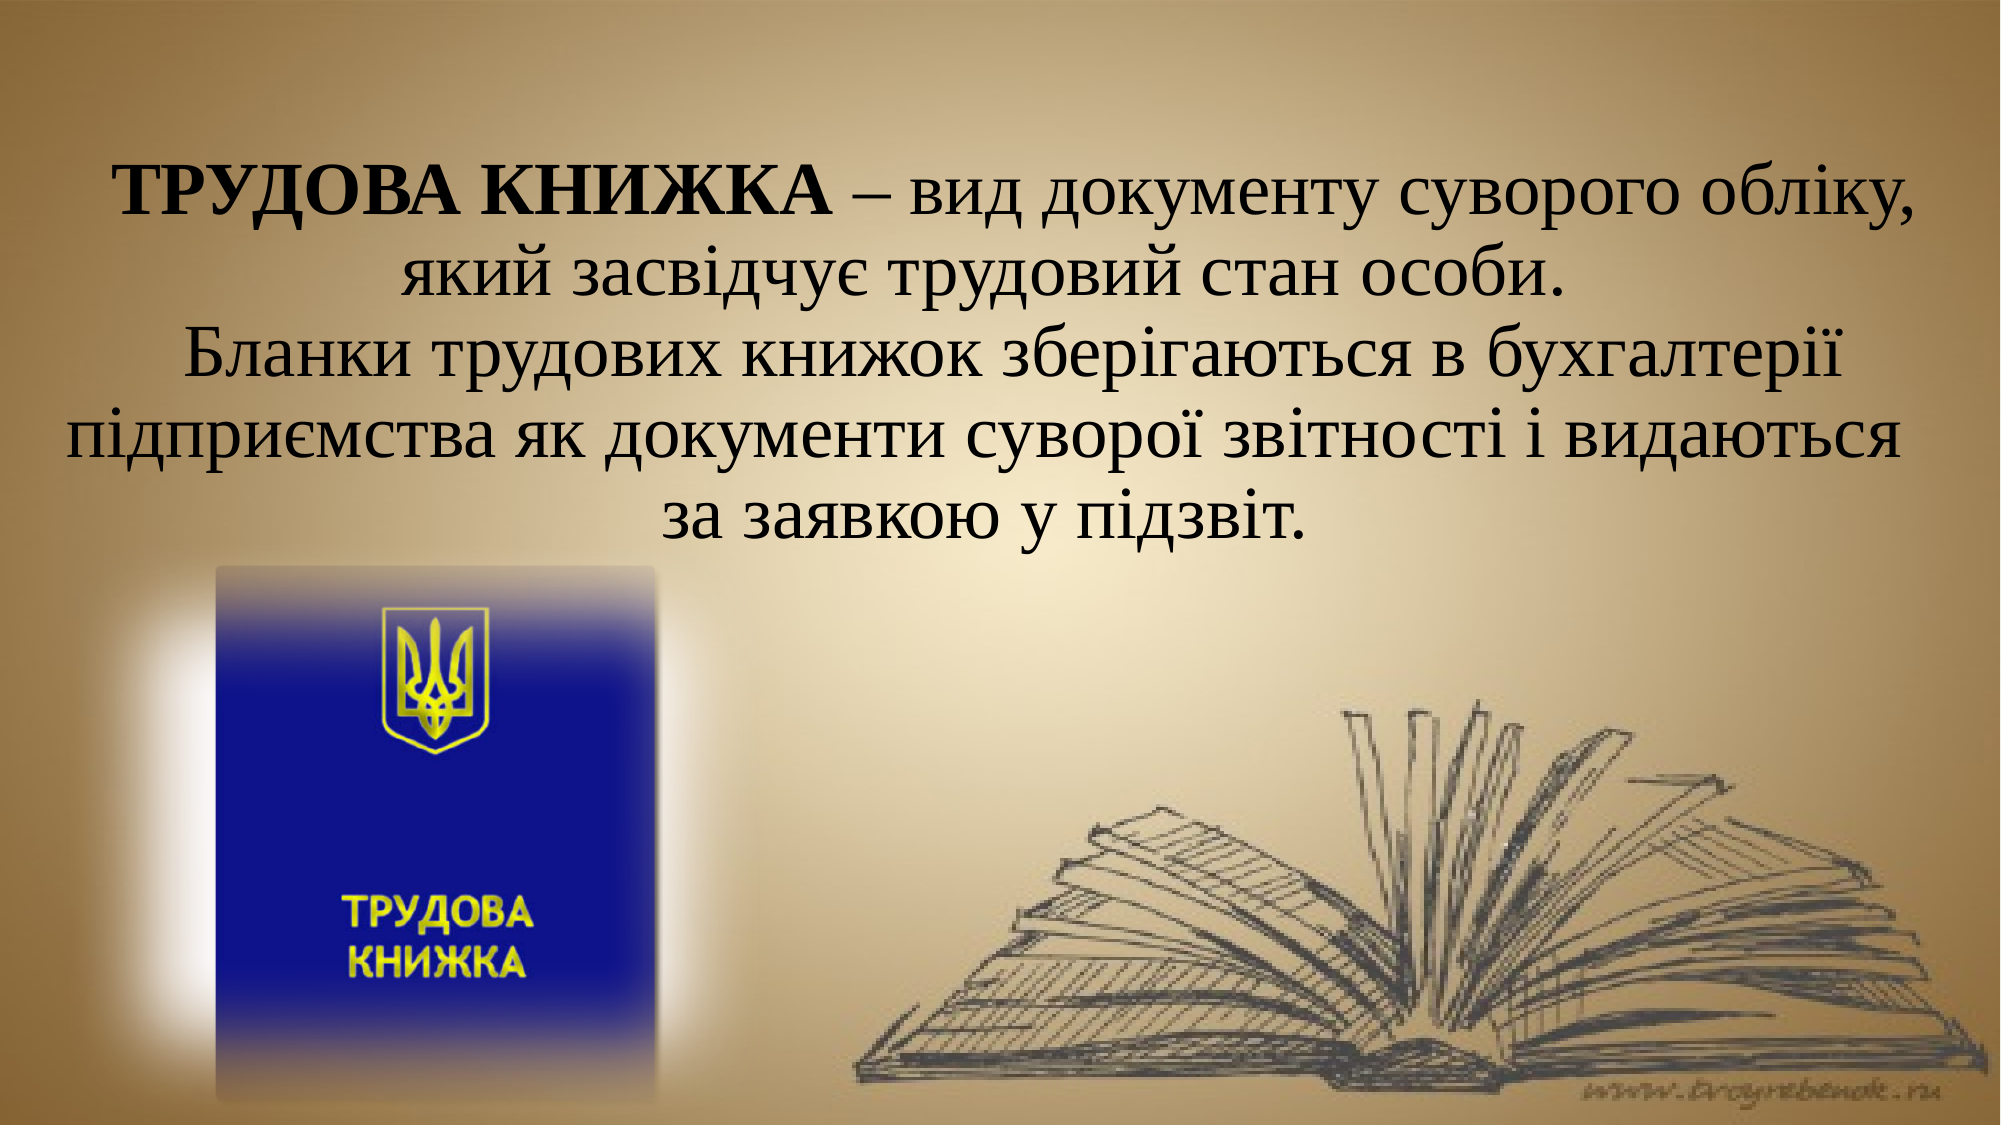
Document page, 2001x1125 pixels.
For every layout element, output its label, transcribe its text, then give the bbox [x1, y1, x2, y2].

list ТРУДОВА КНИЖКА – вид документу суворого обліку, який засвідчує трудовий стан особи. Бланки трудових книжок зберігаються в бухгалтерії підприємства як документи суворої звітності і видаються за заявкою у підзвіт. [24, 142, 1945, 925]
picture [0, 0, 2001, 1125]
